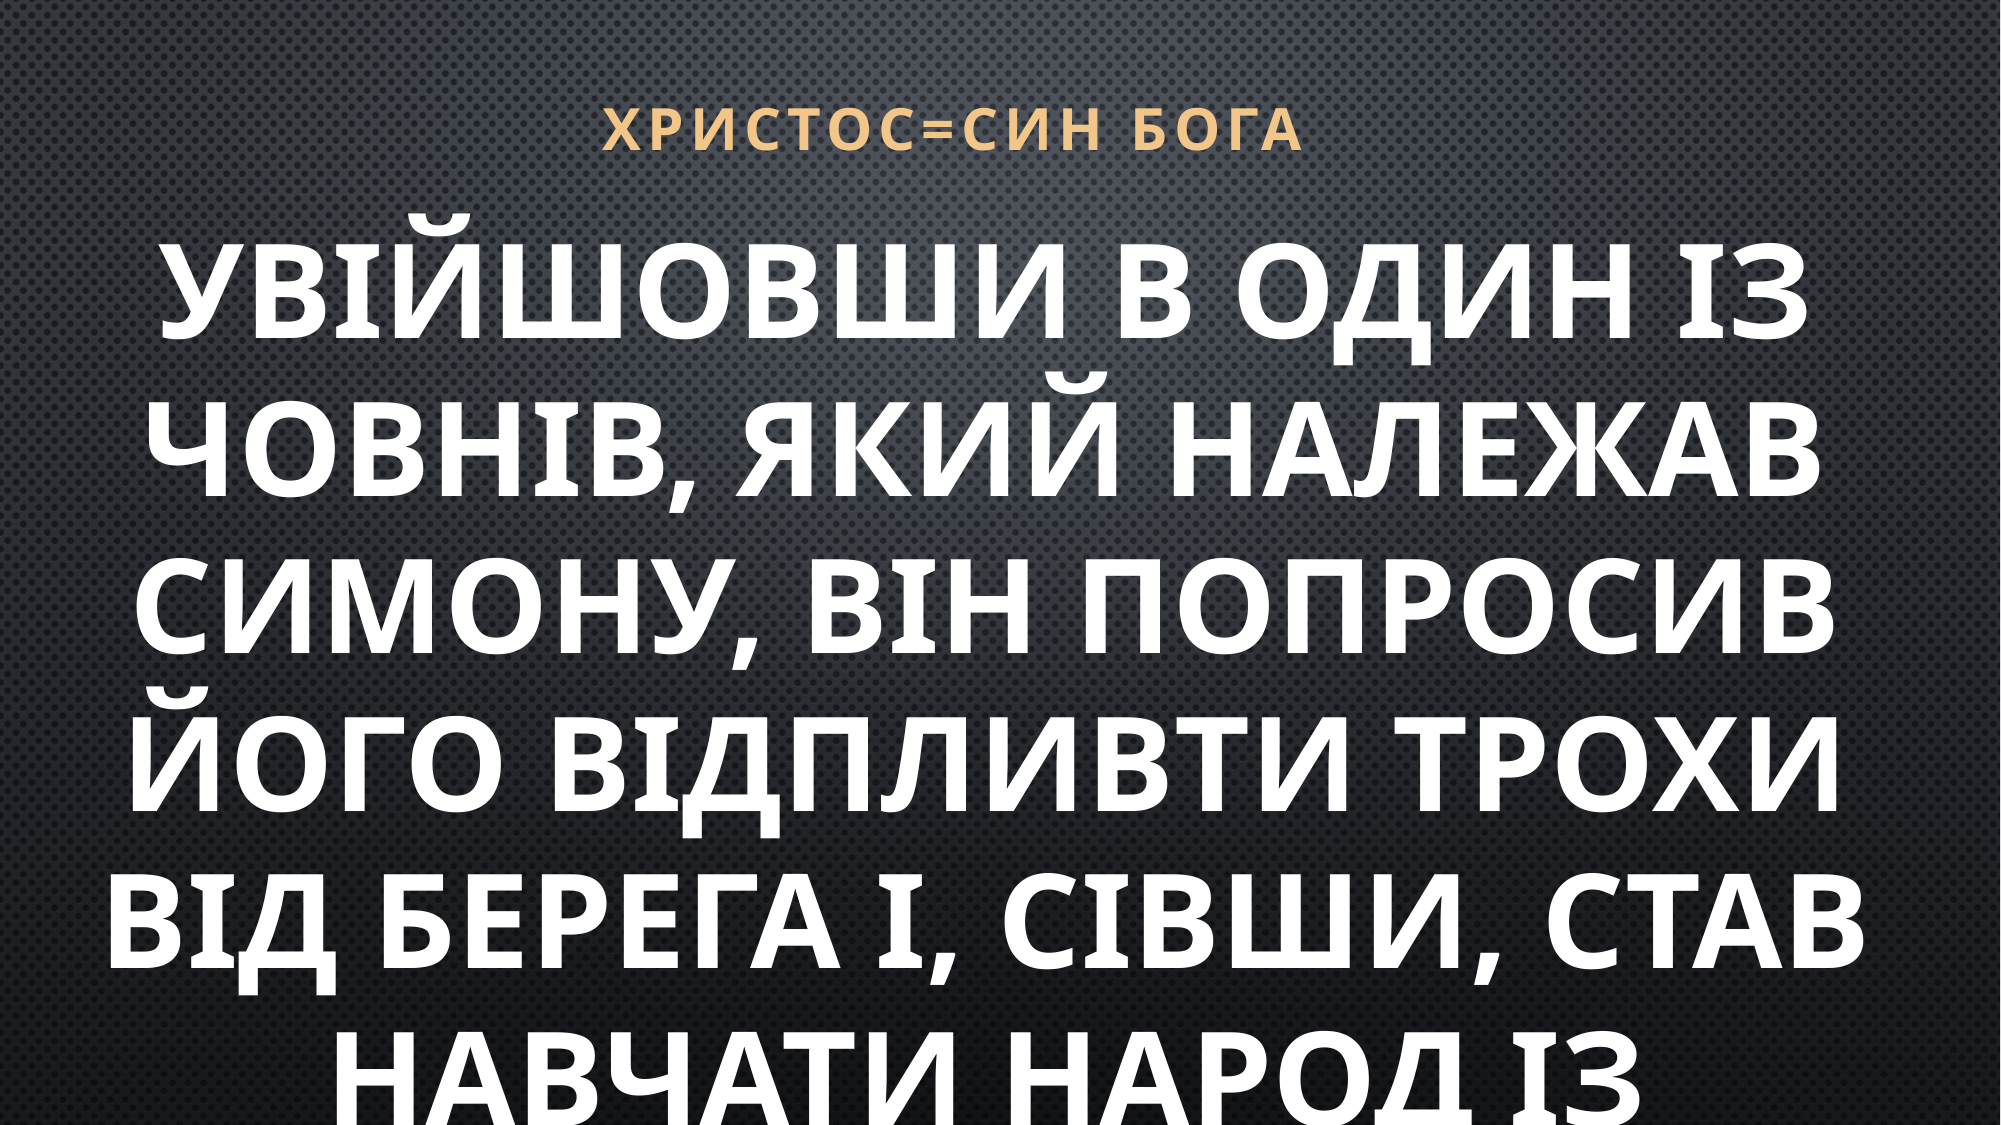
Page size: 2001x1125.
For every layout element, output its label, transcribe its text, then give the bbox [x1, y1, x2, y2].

text_box ХРИСТОС=СИН БОГА [327, 84, 1578, 170]
subtitle Увійшовши в один із човнів, який належав Симону, Він попросив його відпливти трохи від берега і, сівши, став навчати народ із човна. [79, 200, 1892, 1071]
